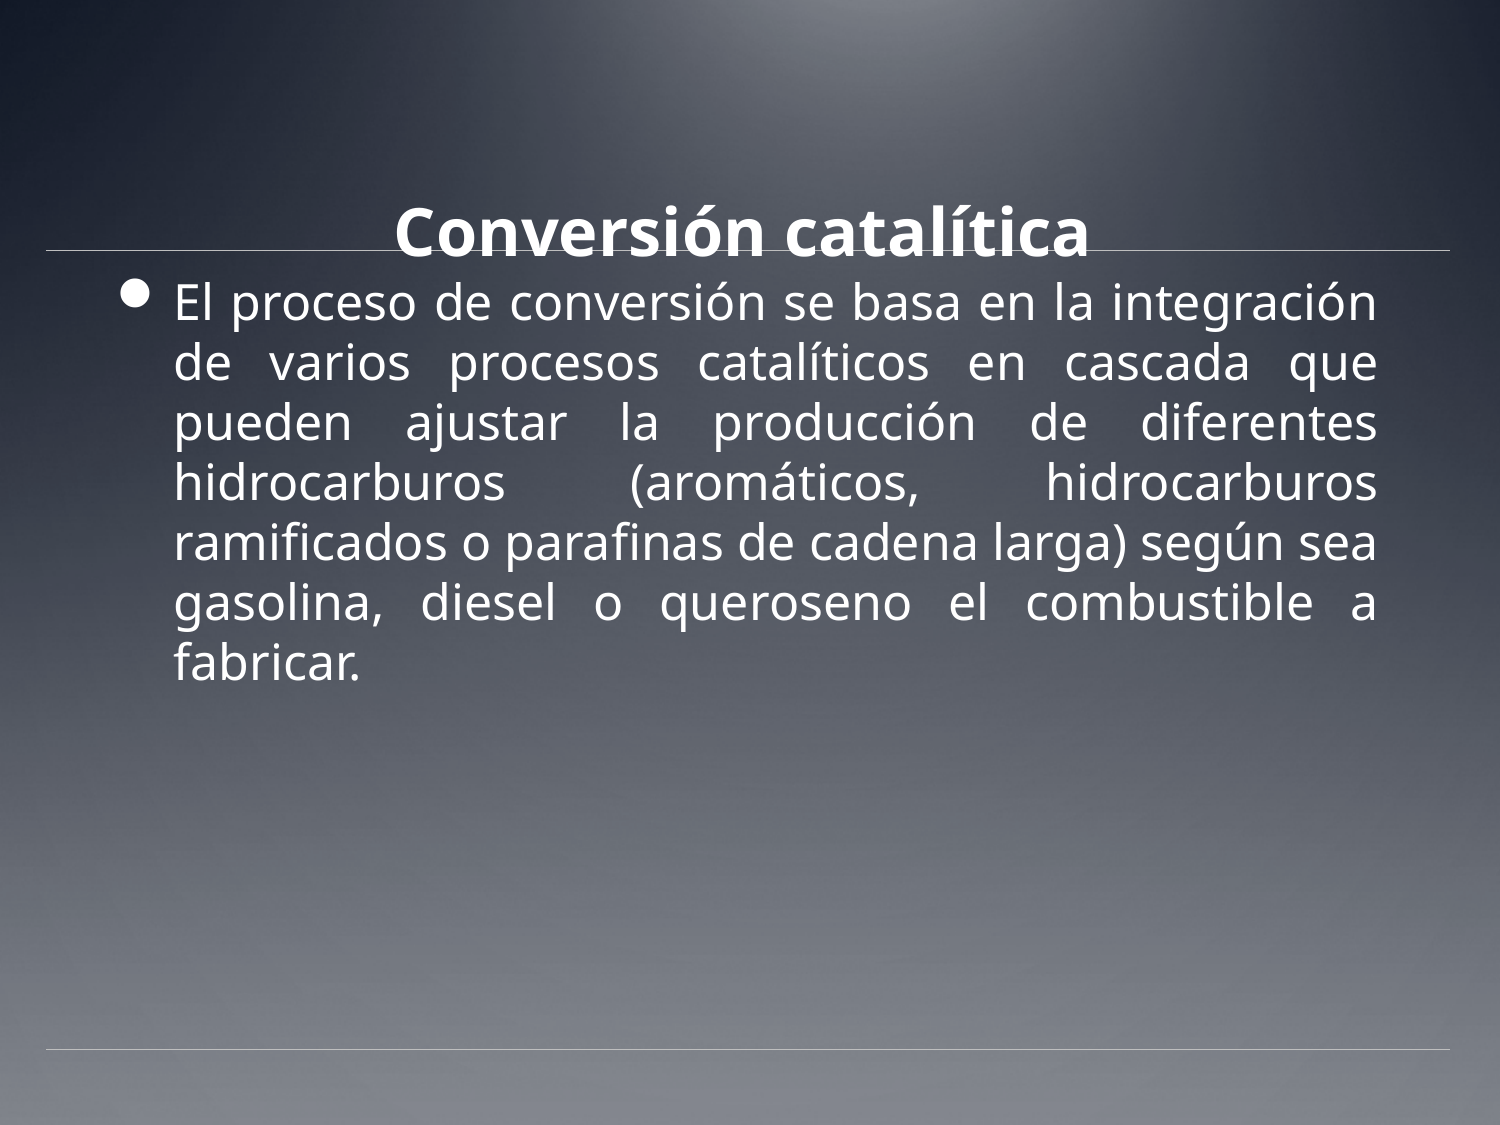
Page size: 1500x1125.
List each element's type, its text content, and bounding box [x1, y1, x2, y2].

title Conversión catalítica [76, 90, 1427, 278]
list El proceso de conversión se basa en la integración de varios procesos catalíticos en cascada que pueden ajustar la producción de diferentes hidrocarburos (aromáticos, hidrocarburos ramificados o parafinas de cadena larga) según sea gasolina, diesel o queroseno el combustible a fabricar. [101, 262, 1394, 1024]
